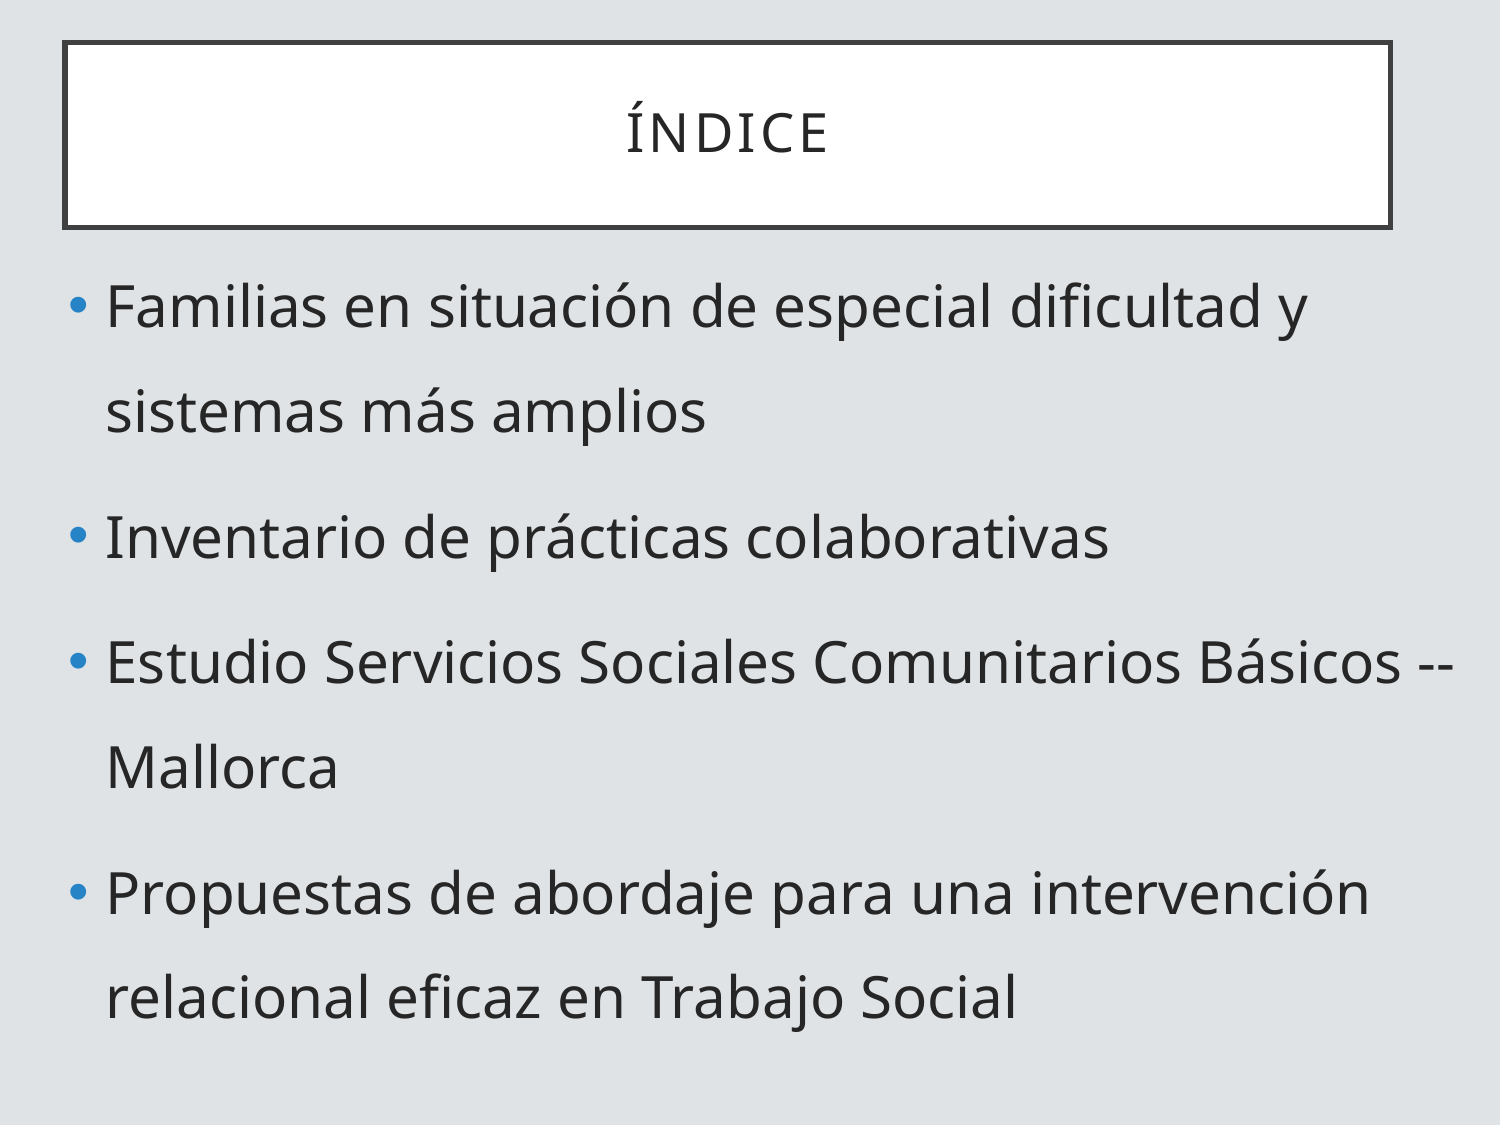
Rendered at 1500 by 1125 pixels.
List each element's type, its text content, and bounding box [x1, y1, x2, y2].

title ÍNDICE [62, 40, 1393, 227]
list Familias en situación de especial dificultad y sistemas más amplios Inventario de prácticas colaborativas Estudio Servicios Sociales Comunitarios Básicos -- Mallorca Propuestas de abordaje para una intervención relacional eficaz en Trabajo Social [53, 227, 1471, 1083]
